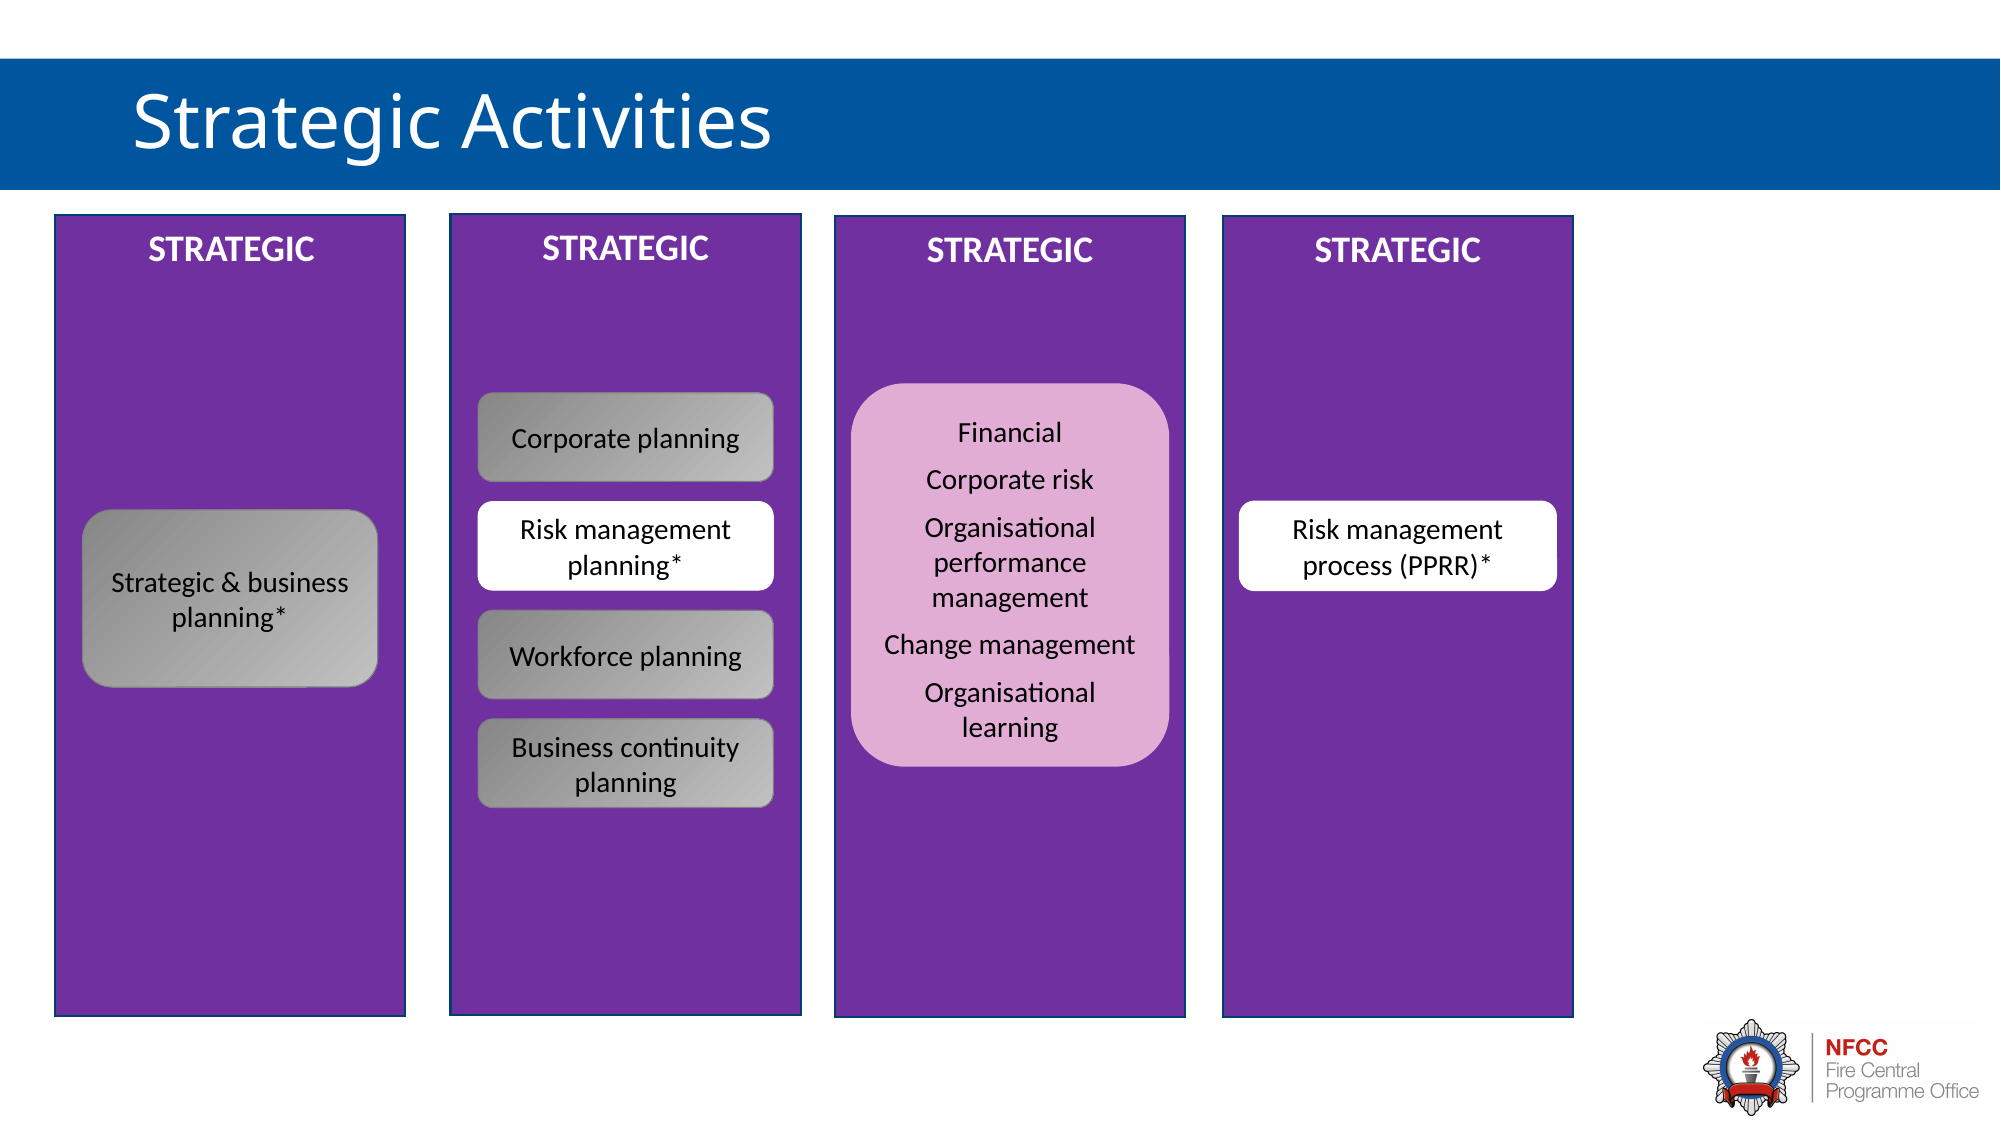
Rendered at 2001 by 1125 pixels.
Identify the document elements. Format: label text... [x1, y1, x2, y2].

text_box Risk management planning* [477, 501, 774, 591]
text_box Corporate planning [477, 392, 774, 483]
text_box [1222, 216, 1574, 1018]
text_box STRATEGIC [478, 215, 774, 275]
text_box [54, 215, 406, 1017]
text_box Workforce planning [477, 609, 774, 700]
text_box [834, 216, 1186, 1018]
title Strategic Activities [0, 58, 2000, 190]
picture [1703, 1019, 1979, 1116]
text_box Business continuity planning [477, 718, 774, 809]
text_box [449, 213, 802, 1016]
